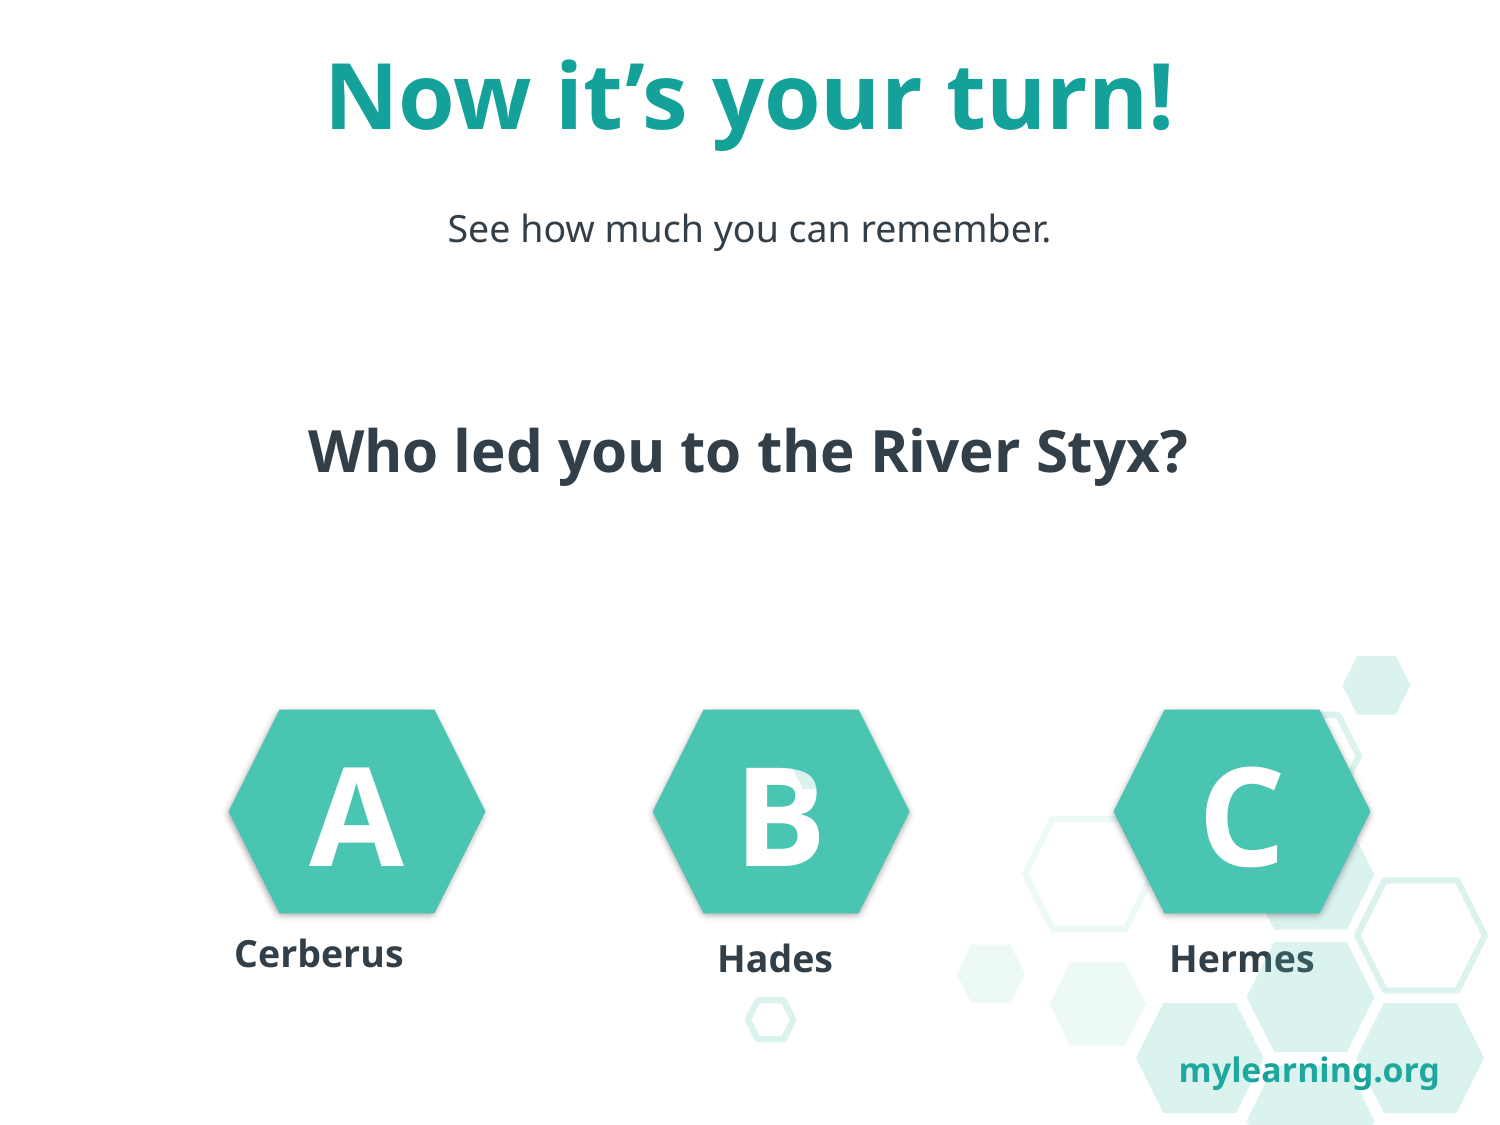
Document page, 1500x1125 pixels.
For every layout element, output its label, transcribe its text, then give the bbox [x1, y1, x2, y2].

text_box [747, 655, 1486, 1125]
text_box Now it’s your turn! [0, 37, 1500, 148]
text_box Cerberus [219, 922, 549, 983]
text_box Who led you to the River Styx? [6, 406, 1491, 492]
text_box See how much you can remember. [7, 197, 1492, 258]
text_box B [651, 708, 742, 915]
text_box A [227, 708, 487, 915]
text_box Hades [702, 927, 742, 988]
